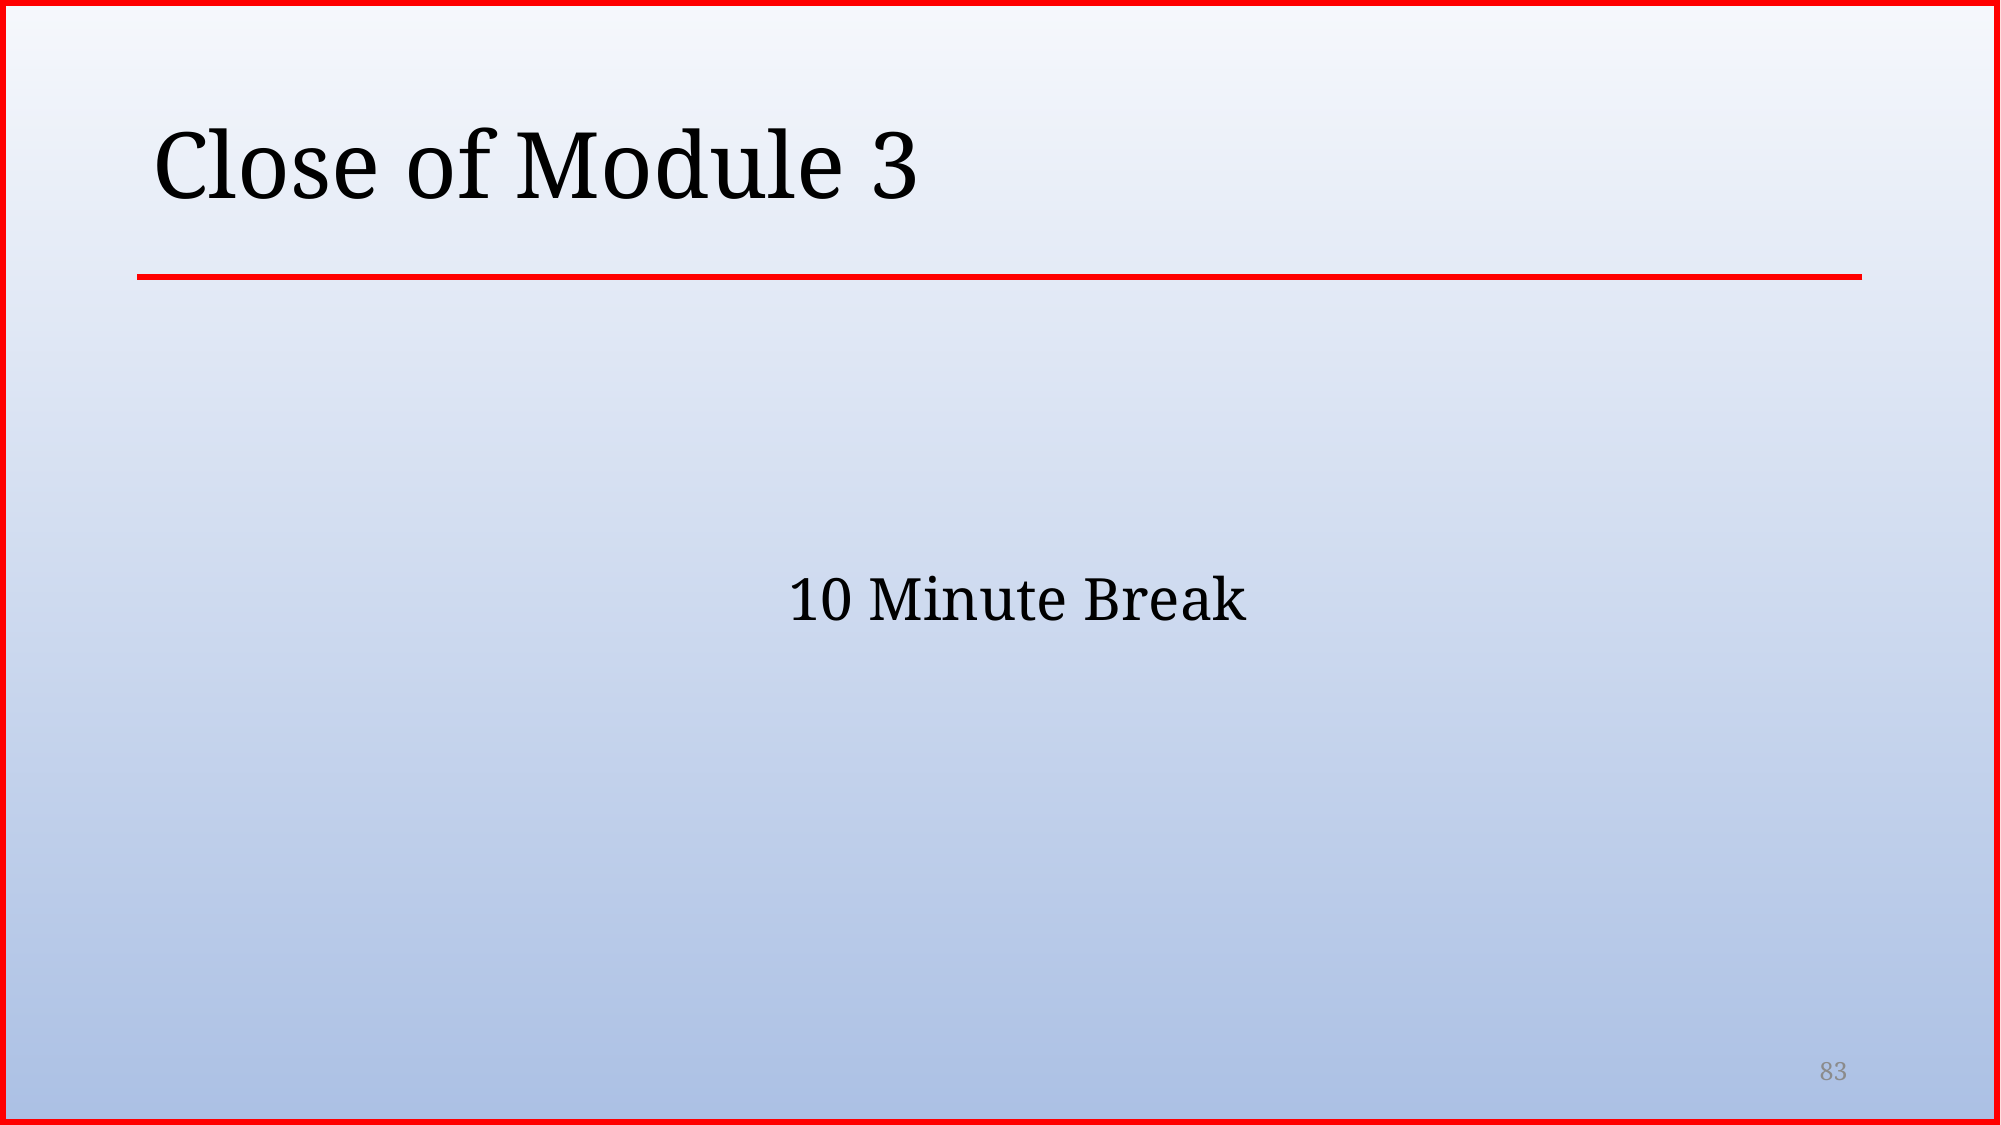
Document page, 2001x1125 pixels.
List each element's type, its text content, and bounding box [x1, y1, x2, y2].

list 10 Minute Break [773, 562, 1265, 678]
title Close of Module 3 [137, 59, 1863, 278]
slide_number 83 [1412, 1042, 1863, 1103]
